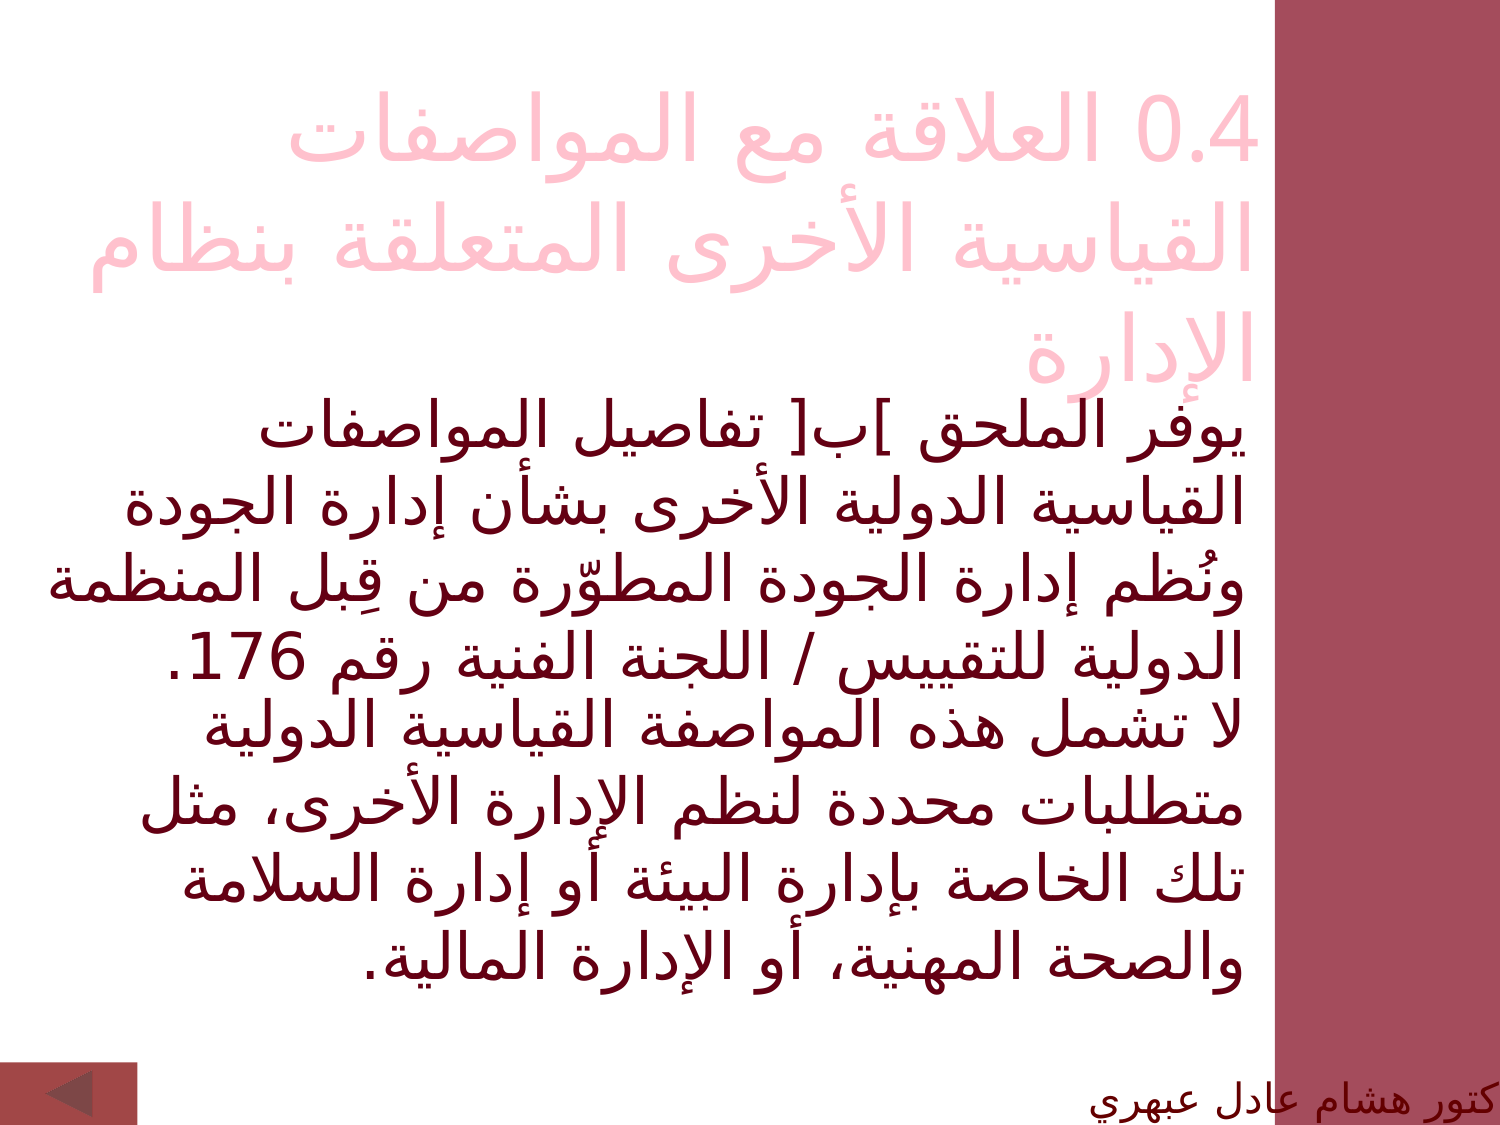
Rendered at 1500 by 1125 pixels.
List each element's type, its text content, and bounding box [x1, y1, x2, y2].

text_box الدكتور هشام عادل عبهري [1073, 1064, 1500, 1125]
text_box [0, 1060, 140, 1125]
text_box يوفر الملحق ]ب[ تفاصيل المواصفات القياسية الدولية الأخرى بشأن إدارة الجودة ونُظم إدارة الجودة المطوّرة من قِبل المنظمة الدولية للتقييس / اللجنة الفنية رقم 176. [12, 375, 1263, 675]
text_box لا تشمل هذه المواصفة القياسية الدولية متطلبات محددة لنظم الإدارة الأخرى، مثل تلك الخاصة بإدارة البيئة أو إدارة السلامة والصحة المهنية، أو الإدارة المالية. [12, 675, 1263, 1000]
text_box 0.4 العلاقة مع المواصفات القياسية الأخرى المتعلقة بنظام الإدارة [0, 62, 1275, 408]
text_box [1273, 0, 1500, 1064]
